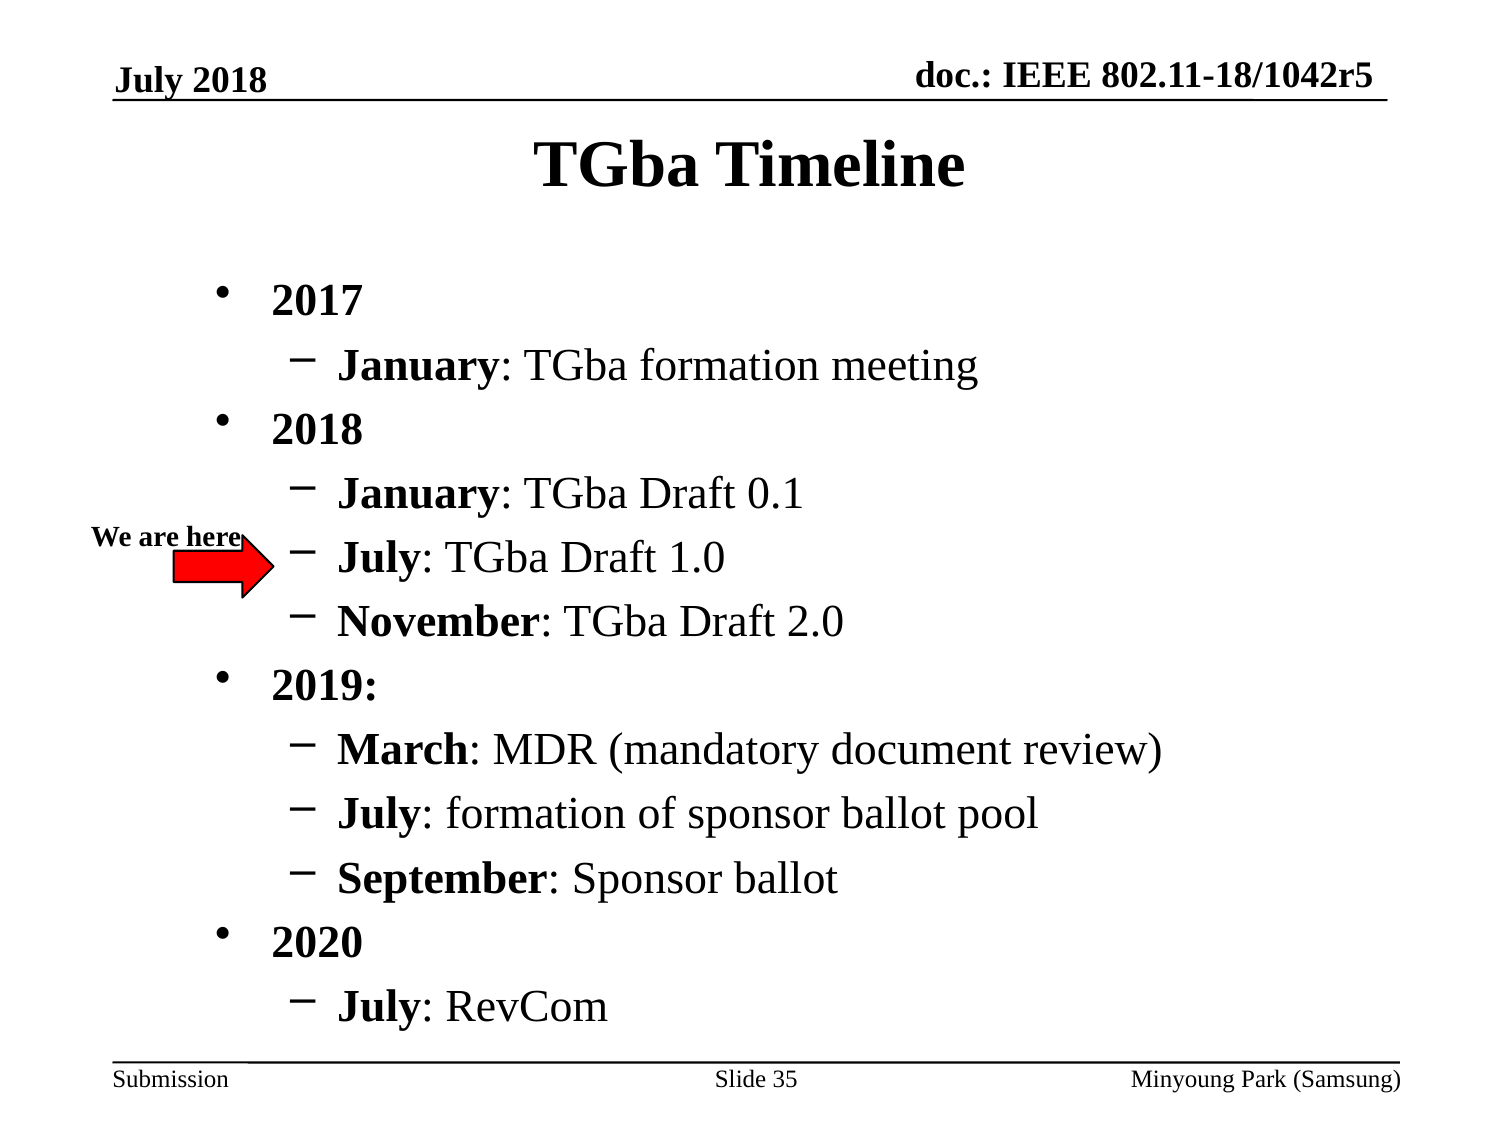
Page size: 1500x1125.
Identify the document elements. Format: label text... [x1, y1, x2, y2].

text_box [74, 509, 274, 598]
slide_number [114, 54, 335, 101]
slide_number Slide 35 [712, 1061, 800, 1093]
footer Minyoung Park (Samsung) [949, 1061, 1402, 1093]
title TGba Timeline [112, 112, 1388, 288]
list 2017 January: TGba formation meeting 2018 January: TGba Draft 0.1 July: TGba Draft 1.0 November: TGba Draft 2.0 2019: March: MDR (mandatory document review) July: formation of sponsor ballot pool September: Sponsor ballot 2020 July: RevCom [200, 288, 1388, 1063]
